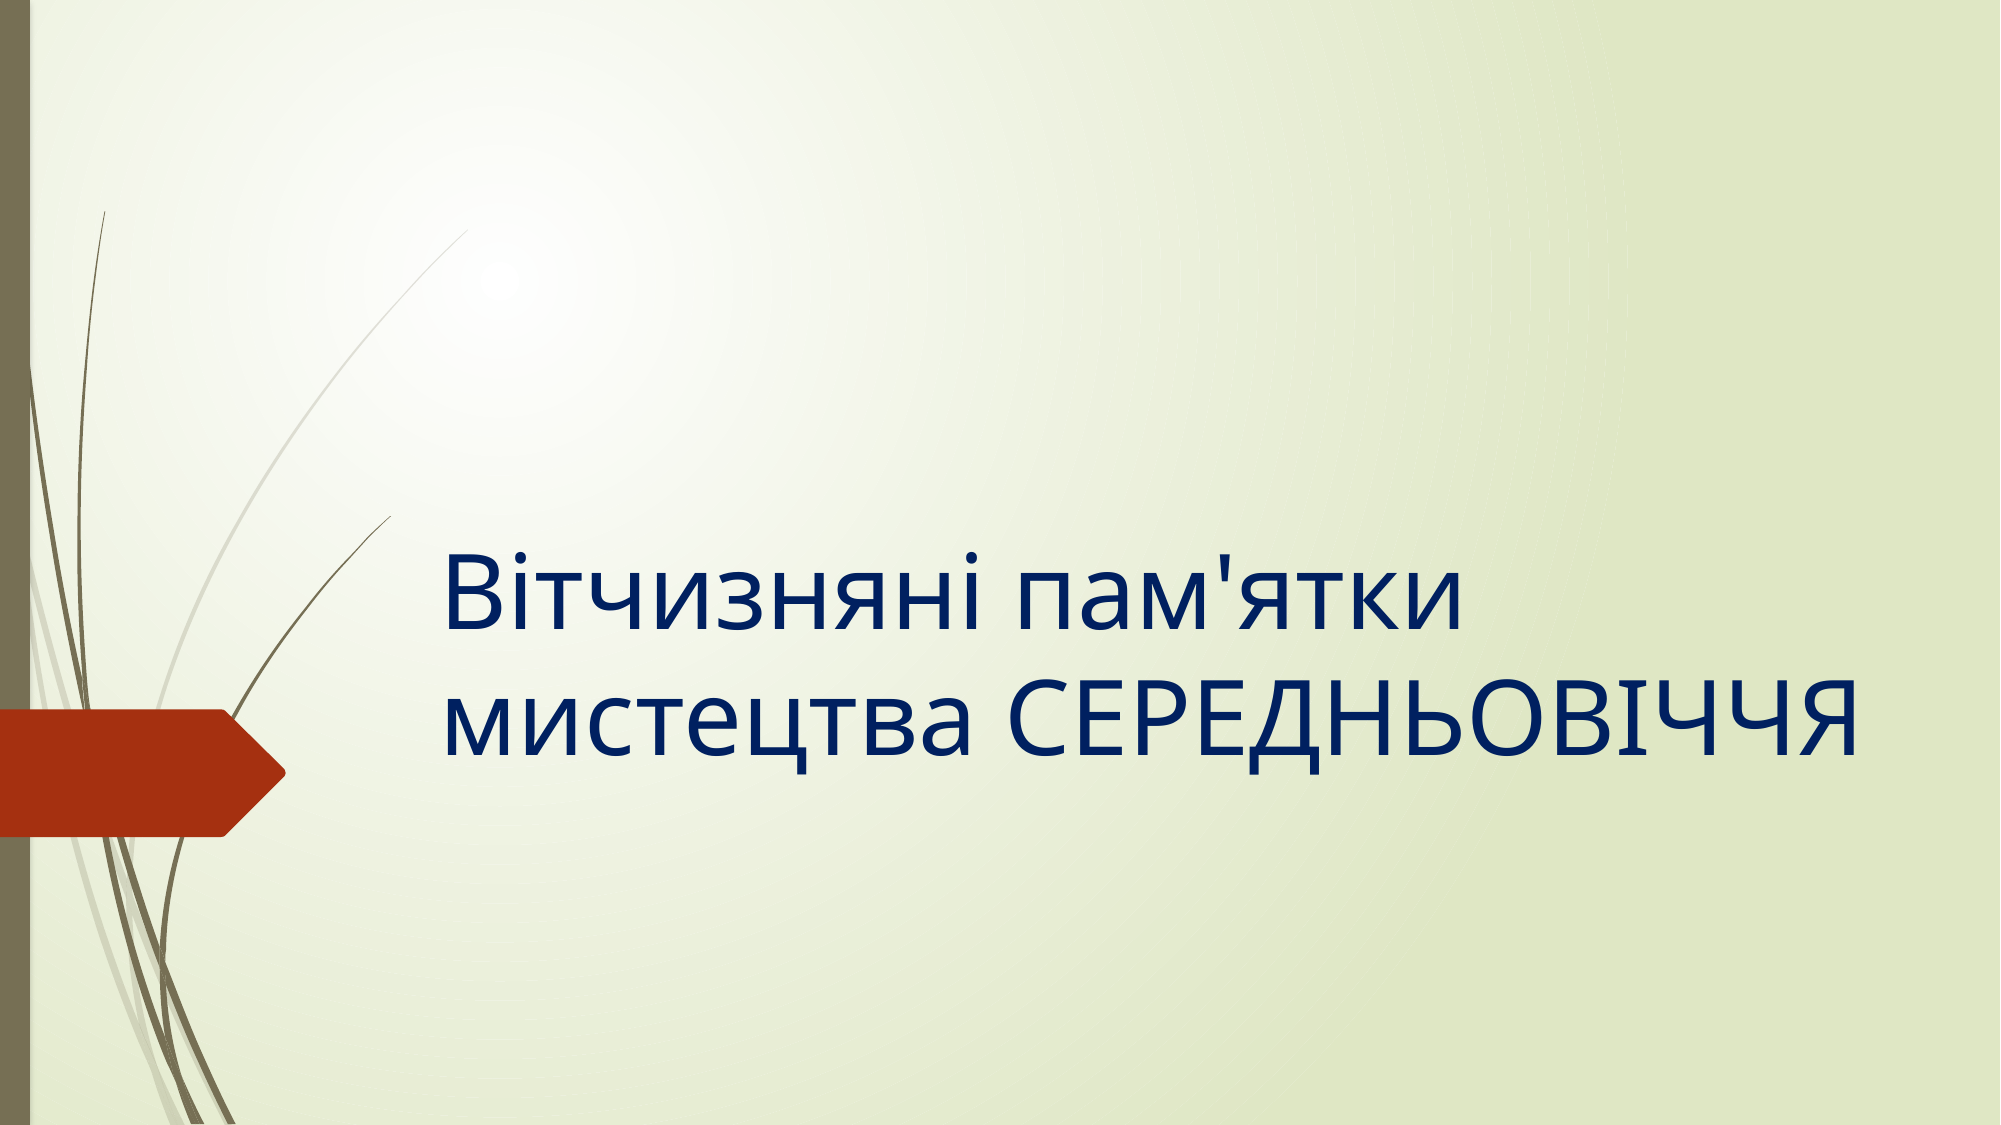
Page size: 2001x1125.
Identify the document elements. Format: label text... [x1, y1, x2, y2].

title Вітчизняні пам'ятки мистецтва СЕРЕДНЬОВІЧЧЯ [424, 412, 1888, 784]
